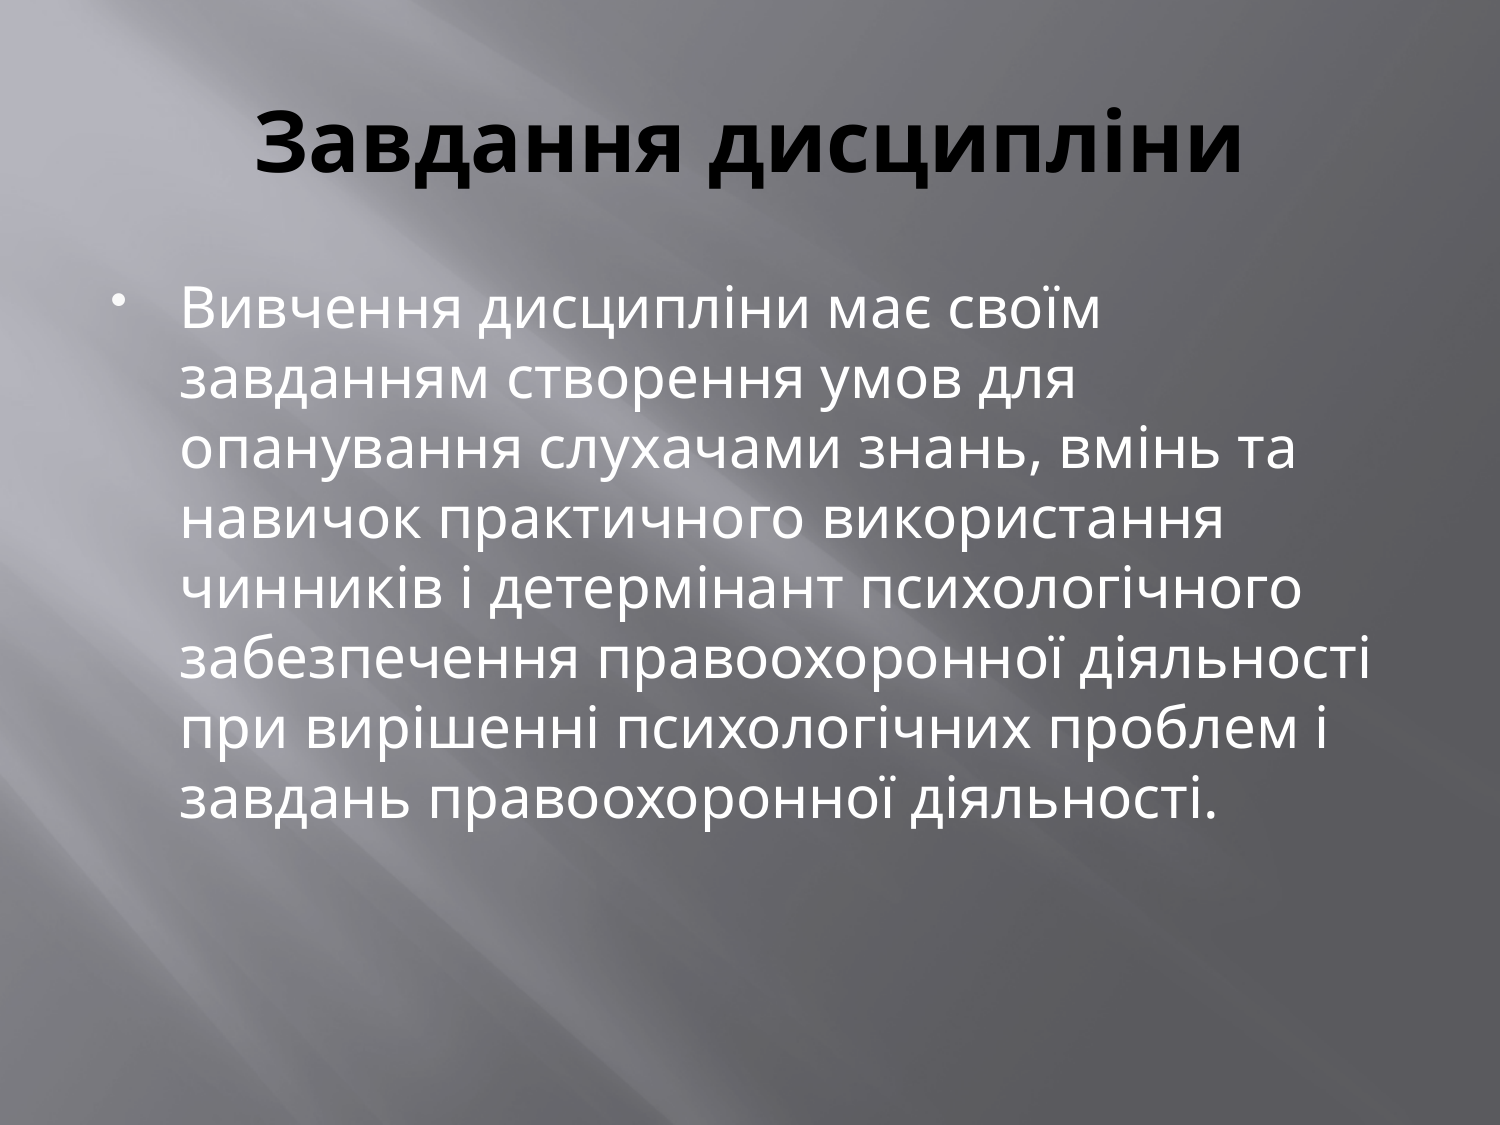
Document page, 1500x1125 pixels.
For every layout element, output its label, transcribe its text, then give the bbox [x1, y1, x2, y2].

title Завдання дисципліни [75, 45, 1425, 233]
list Вивчення дисципліни має своїм завданням створення умов для опанування слухачами знань, вмінь та навичок практичного використання чинників і детермінант психологічного забезпечення правоохоронної діяльності при вирішенні психологічних проблем і завдань правоохоронної діяльності. [75, 262, 1425, 1035]
